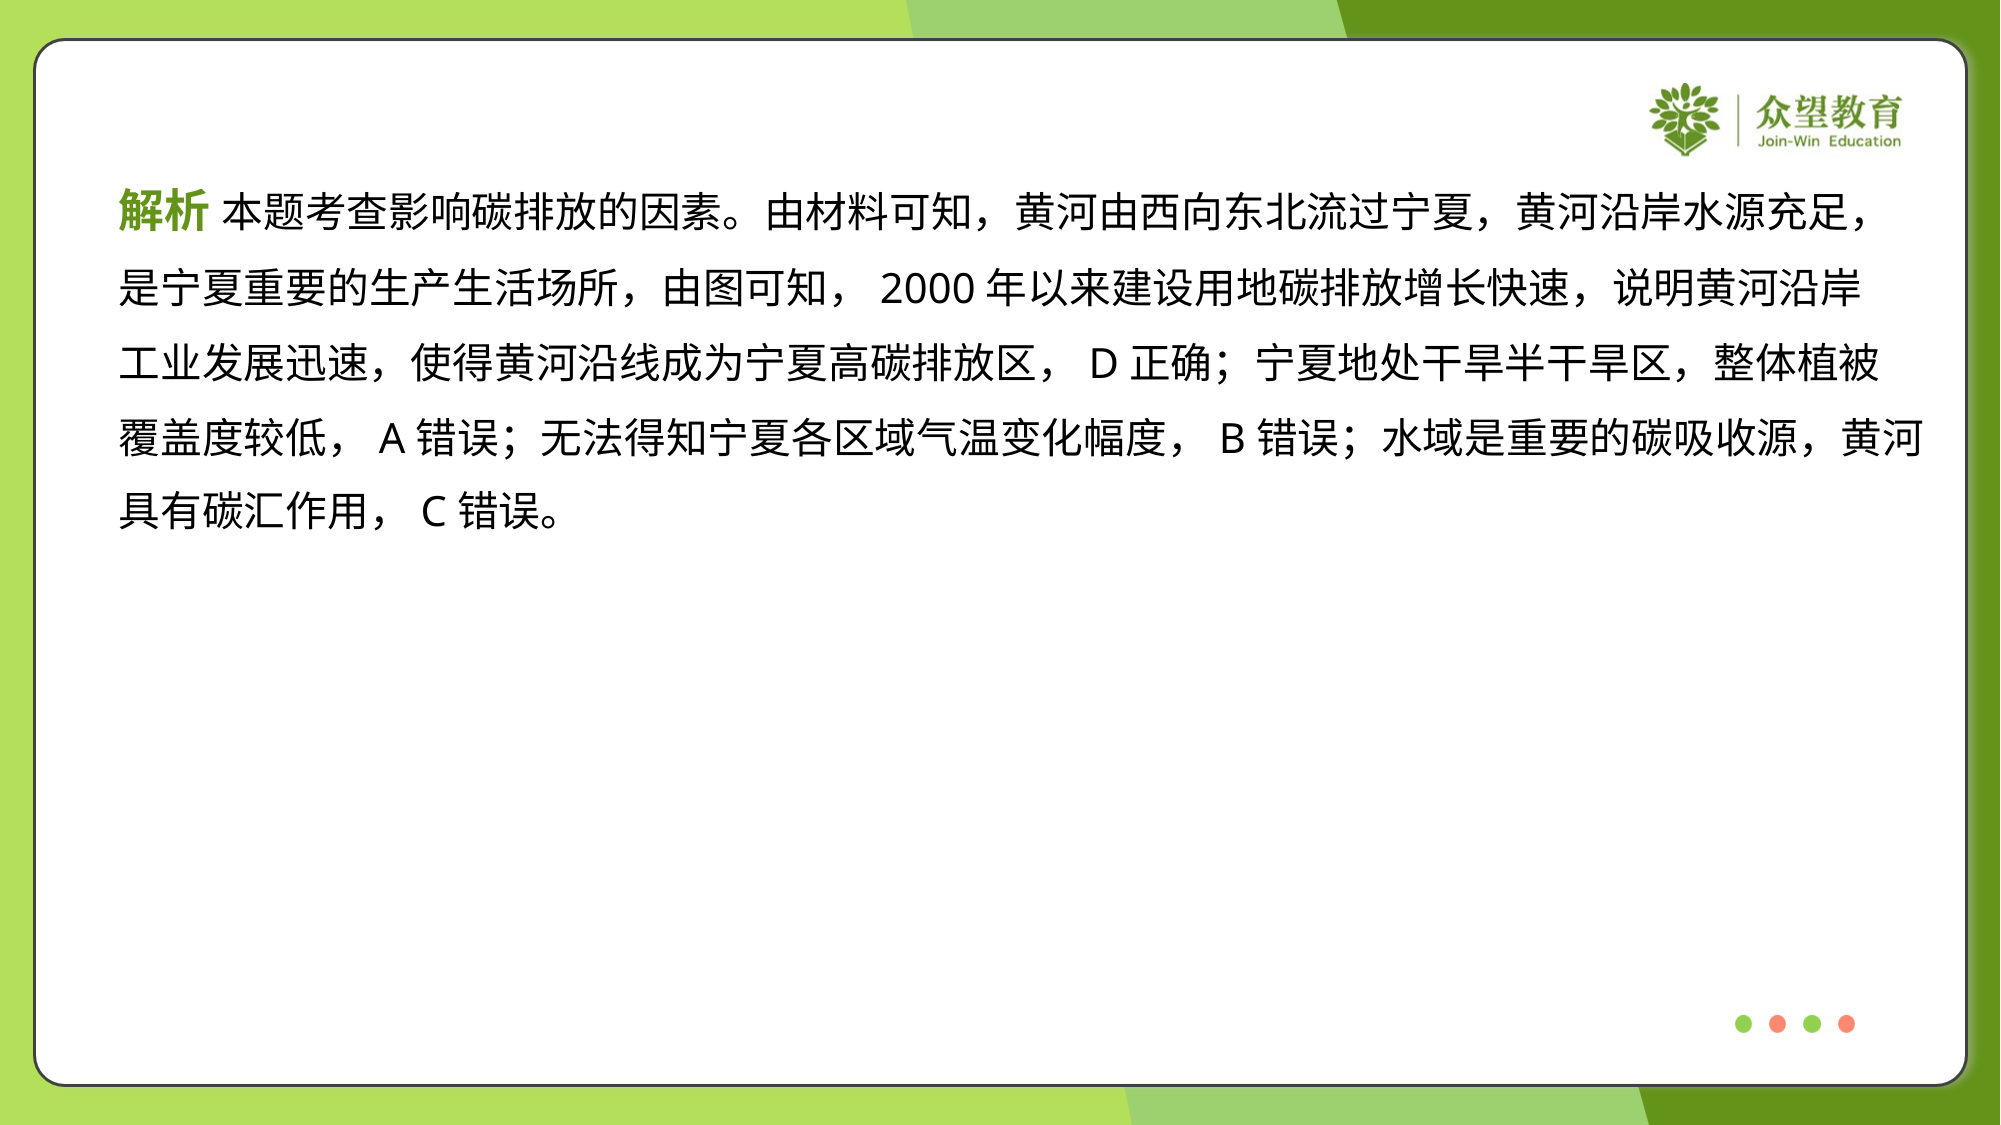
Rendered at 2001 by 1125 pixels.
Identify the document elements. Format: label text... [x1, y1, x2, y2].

picture [0, 0, 2000, 1125]
text_box 解析 本题考查影响碳排放的因素。由材料可知，黄河由西向东北流过宁夏，黄河沿岸水源充足， 是宁夏重要的生产生活场所，由图可知，2000年以来建设用地碳排放增长快速，说明黄河沿岸 工业发展迅速，使得黄河沿线成为宁夏高碳排放区，D正确；宁夏地处干旱半干旱区，整体植被 覆盖度较低，A错误；无法得知宁夏各区域气温变化幅度，B错误；水域是重要的碳吸收源，黄河 具有碳汇作用，C错误。 [118, 159, 1883, 527]
